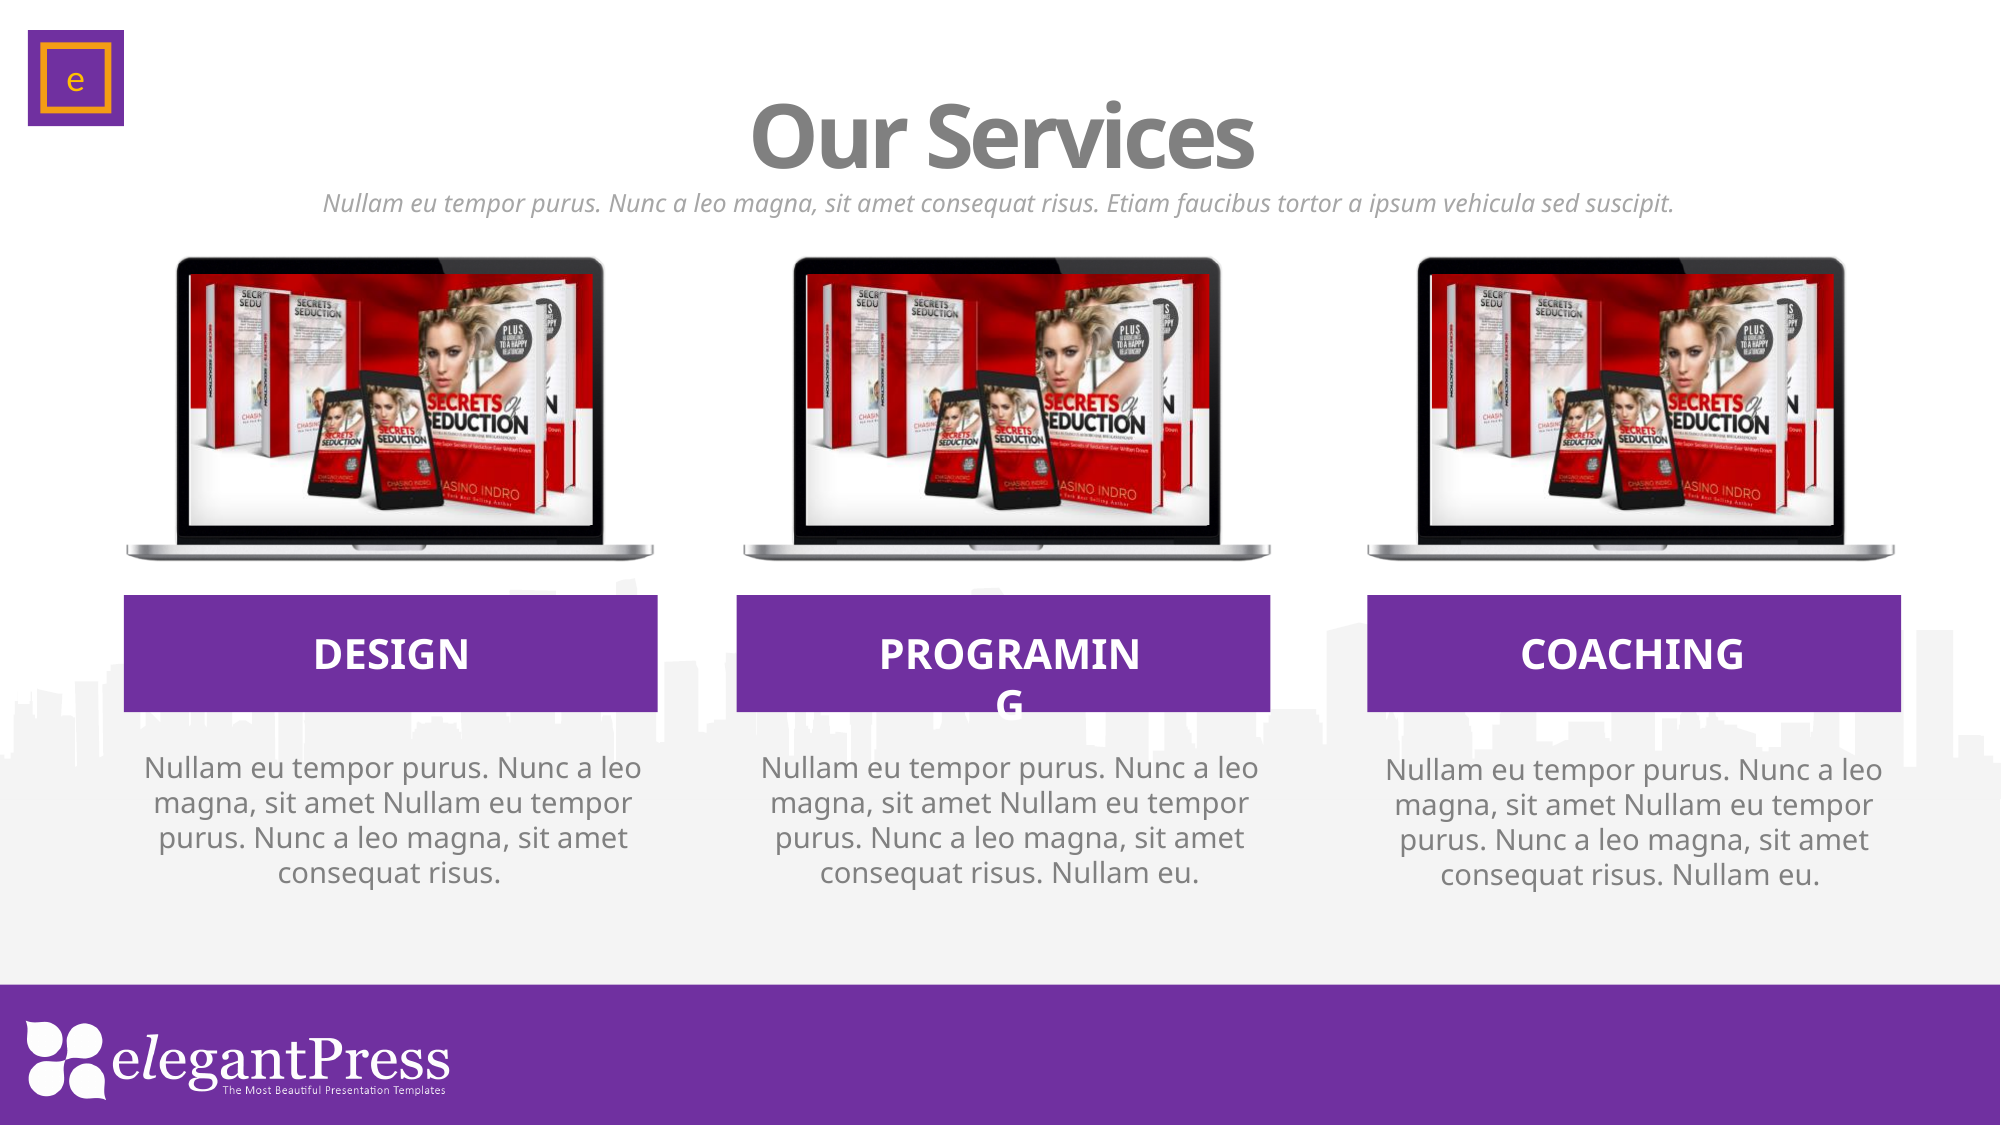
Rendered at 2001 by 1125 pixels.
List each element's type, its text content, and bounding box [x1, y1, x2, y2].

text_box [103, 232, 684, 583]
text_box Nullam eu tempor purus. Nunc a leo magna, sit amet Nullam eu tempor purus. Nunc a leo magna, sit amet consequat risus. [128, 744, 658, 895]
text_box [123, 594, 659, 713]
text_box Nullam eu tempor purus. Nunc a leo magna, sit amet consequat risus. Etiam faucibus tortor a ipsum vehicula sed suscipit. [123, 182, 1884, 223]
text_box Nullam eu tempor purus. Nunc a leo magna, sit amet Nullam eu tempor purus. Nunc a leo magna, sit amet consequat risus. Nullam eu. [1369, 746, 1899, 896]
text_box DESIGN [190, 623, 593, 684]
text_box PROGRAMING [854, 623, 1166, 734]
picture [17, 1012, 454, 1111]
text_box Nullam eu tempor purus. Nunc a leo magna, sit amet Nullam eu tempor purus. Nunc a leo magna, sit amet consequat risus. Nullam eu. [745, 744, 1275, 895]
text_box COACHING [1431, 623, 1834, 684]
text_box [1344, 232, 1925, 583]
text_box Our Services [738, 74, 1269, 182]
text_box [736, 594, 1271, 713]
text_box [1366, 594, 1902, 713]
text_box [719, 232, 1300, 583]
